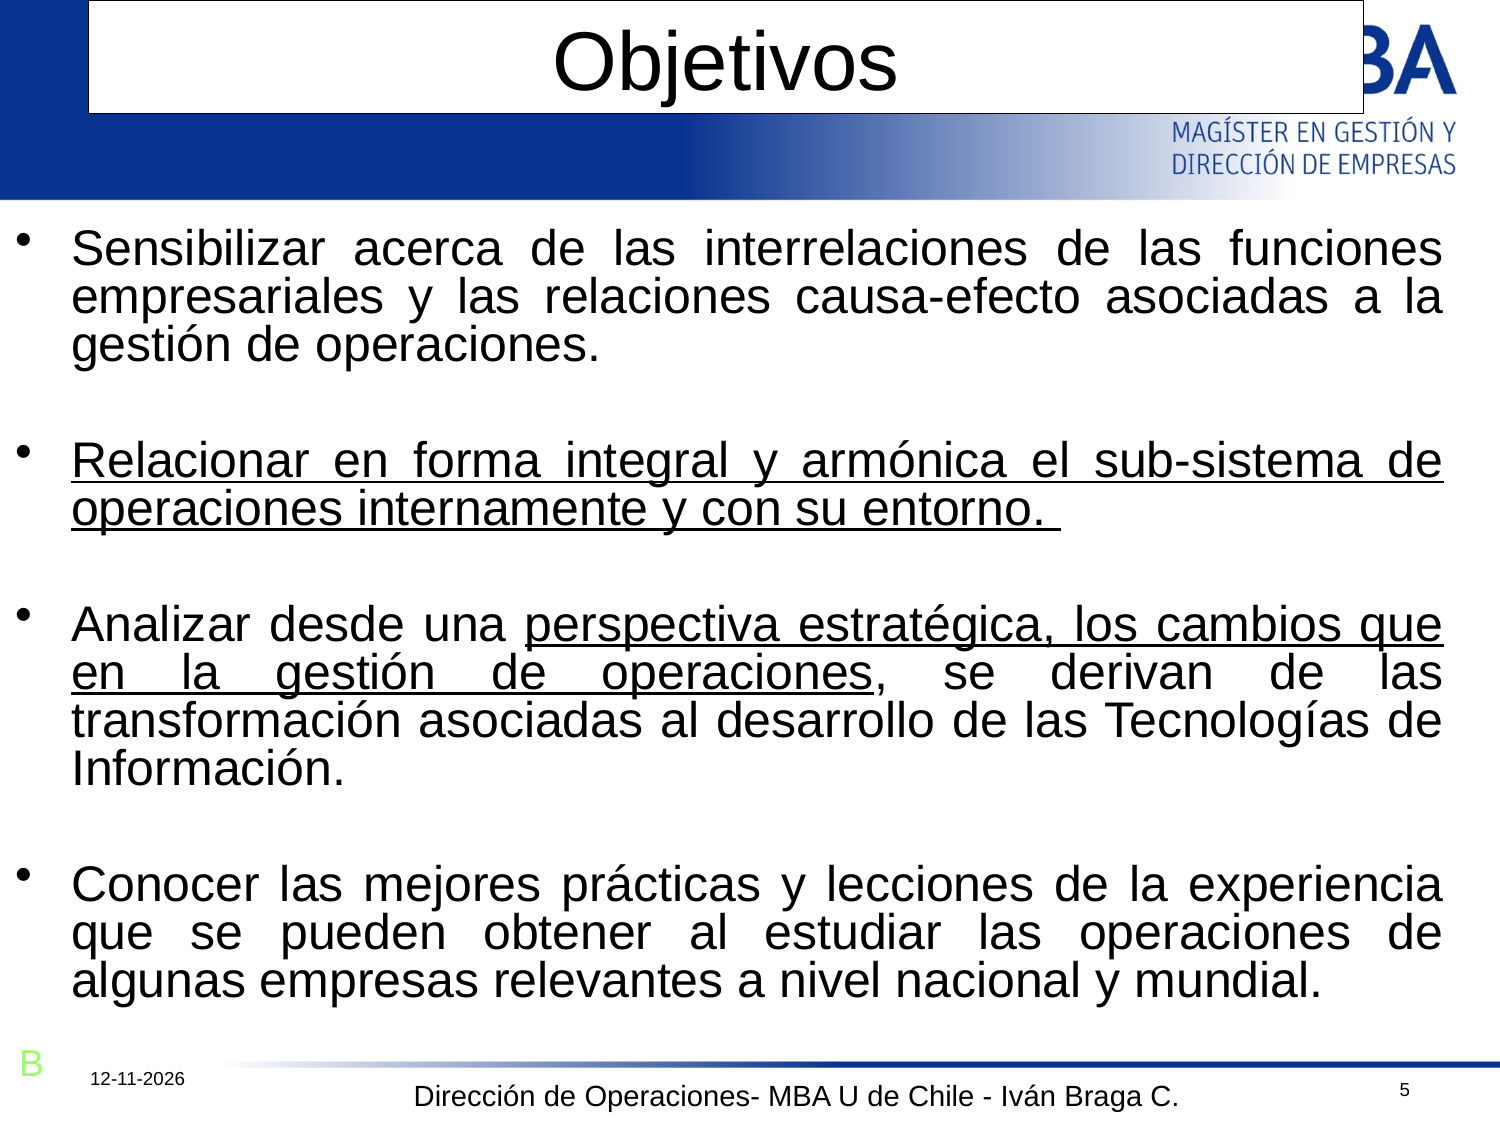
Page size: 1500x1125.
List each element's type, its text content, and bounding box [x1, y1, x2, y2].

slide_number 5 [1234, 1070, 1426, 1125]
picture [0, 0, 1500, 1125]
title Objetivos [88, 0, 1364, 114]
footer [501, 1070, 1034, 1125]
list Sensibilizar acerca de las interrelaciones de las funciones empresariales y las relaciones causa-efecto asociadas a la gestión de operaciones. Relacionar en forma integral y armónica el sub-sistema de operaciones internamente y con su entorno. Analizar desde una perspectiva estratégica, los cambios que en la gestión de operaciones, se derivan de las transformación asociadas al desarrollo de las Tecnologías de Información. Conocer las mejores prácticas y lecciones de la experiencia que se pueden obtener al estudiar las operaciones de algunas empresas relevantes a nivel nacional y mundial. [0, 220, 1459, 895]
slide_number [74, 1058, 426, 1103]
text_box B [4, 1031, 60, 1092]
